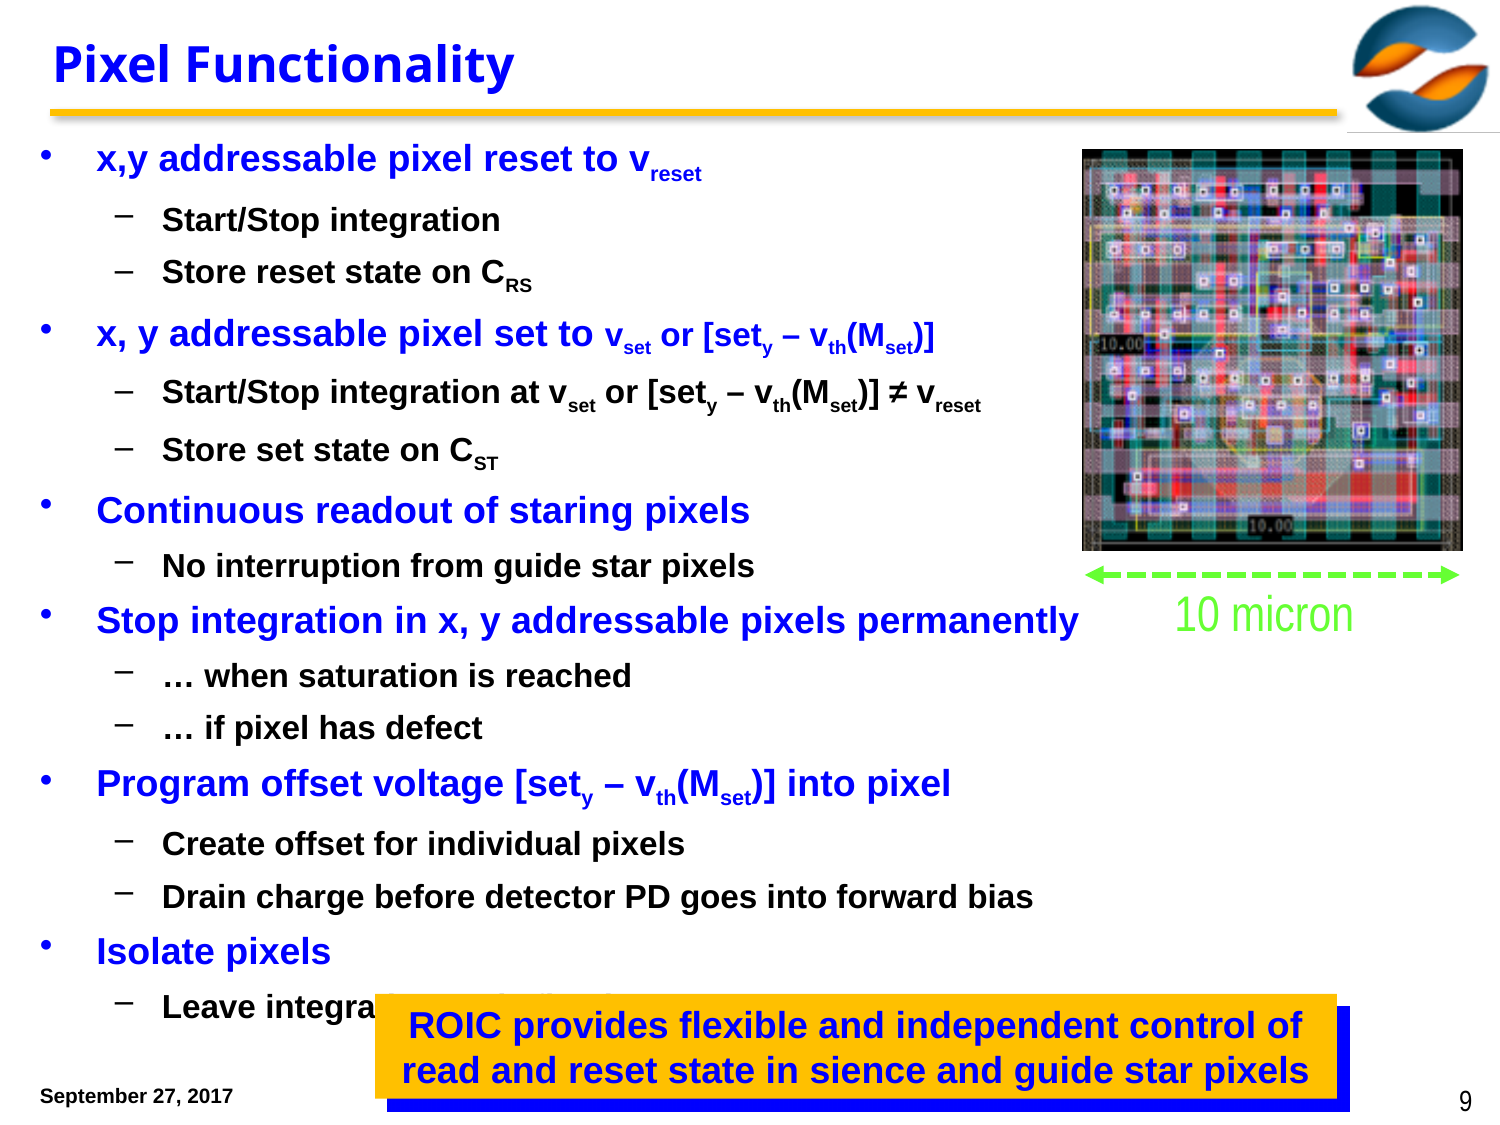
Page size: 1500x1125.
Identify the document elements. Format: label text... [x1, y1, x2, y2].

title Pixel Functionality [37, 24, 1313, 100]
picture [1347, 0, 1500, 138]
list x,y addressable pixel reset to vreset Start/Stop integration Store reset state on CRS x, y addressable pixel set to vset or [sety – vth(Mset)] Start/Stop integration at vset or [sety – vth(Mset)] ≠ vreset Store set state on CST Continuous readout of staring pixels No interruption from guide star pixels Stop integration in x, y addressable pixels permanently … when saturation is reached … if pixel has defect Program offset voltage [sety – vth(Mset)] into pixel Create offset for individual pixels Drain charge before detector PD goes into forward bias Isolate pixels Leave integration node floating [24, 126, 1425, 1013]
picture [1081, 149, 1463, 552]
text_box ROIC provides flexible and independent control of read and reset state in sience and guide star pixels [375, 993, 1337, 1099]
slide_number 9 [1412, 1074, 1488, 1125]
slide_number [24, 1074, 250, 1113]
text_box 10 micron [1159, 584, 1385, 649]
